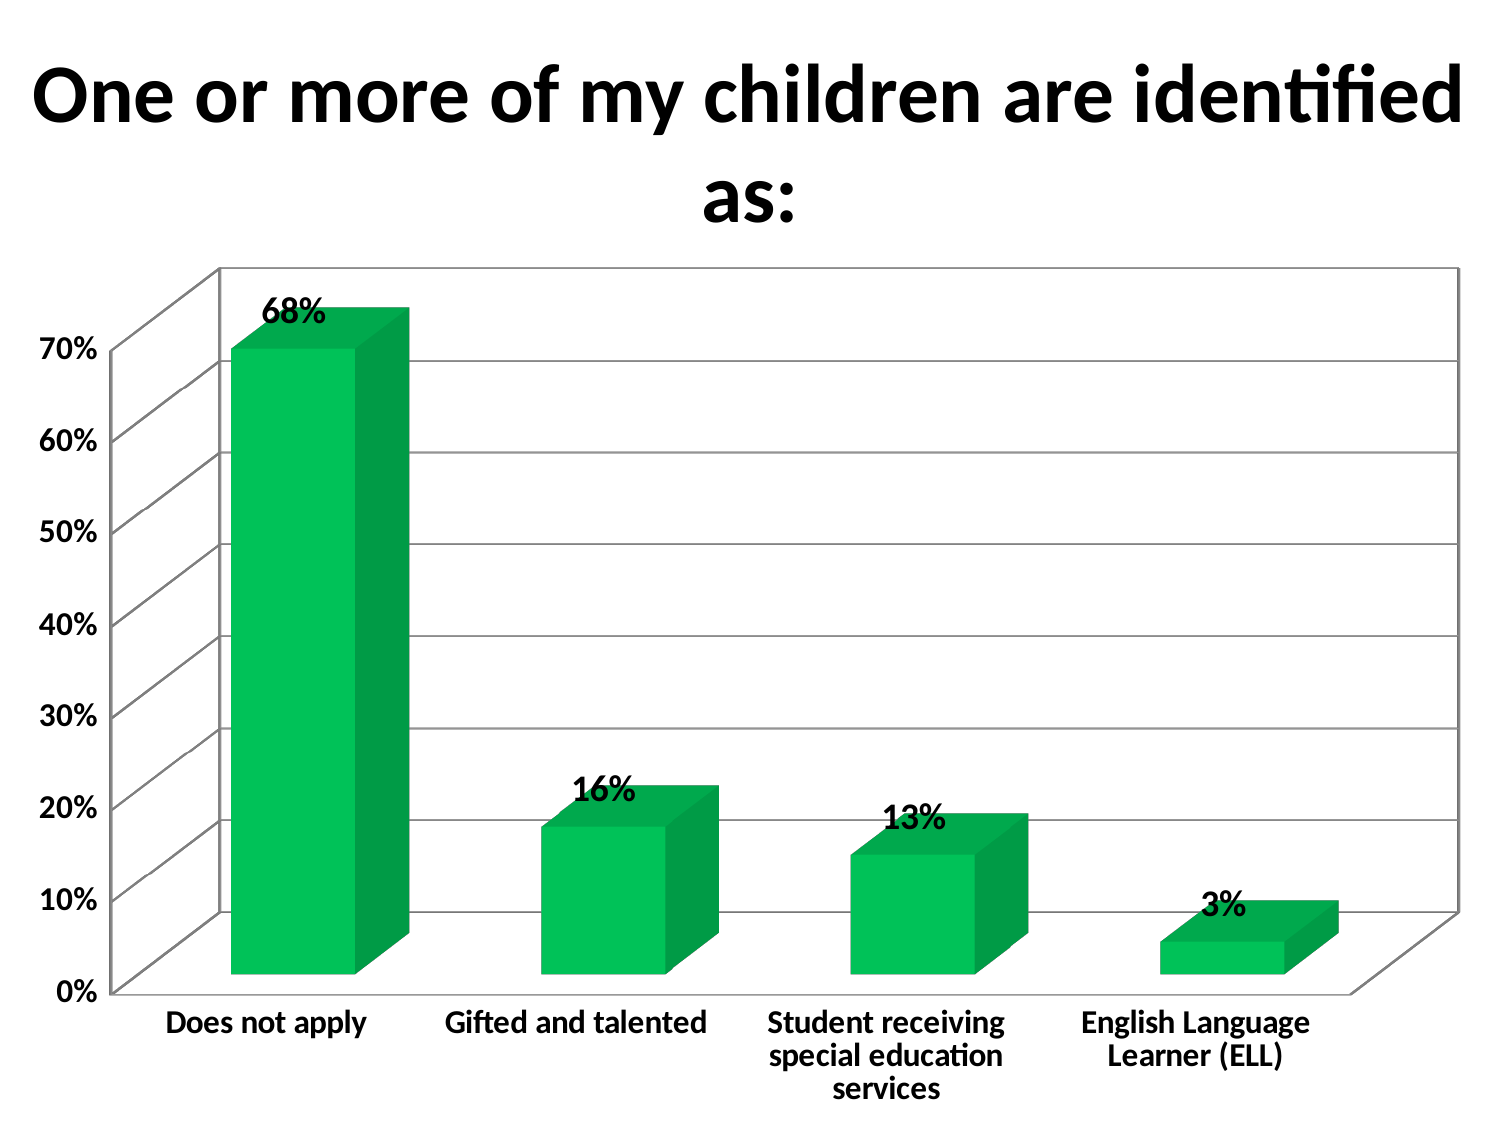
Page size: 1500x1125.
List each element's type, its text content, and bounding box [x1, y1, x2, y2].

chart [0, 249, 1500, 1125]
title One or more of my children are identified as: [0, 45, 1500, 233]
